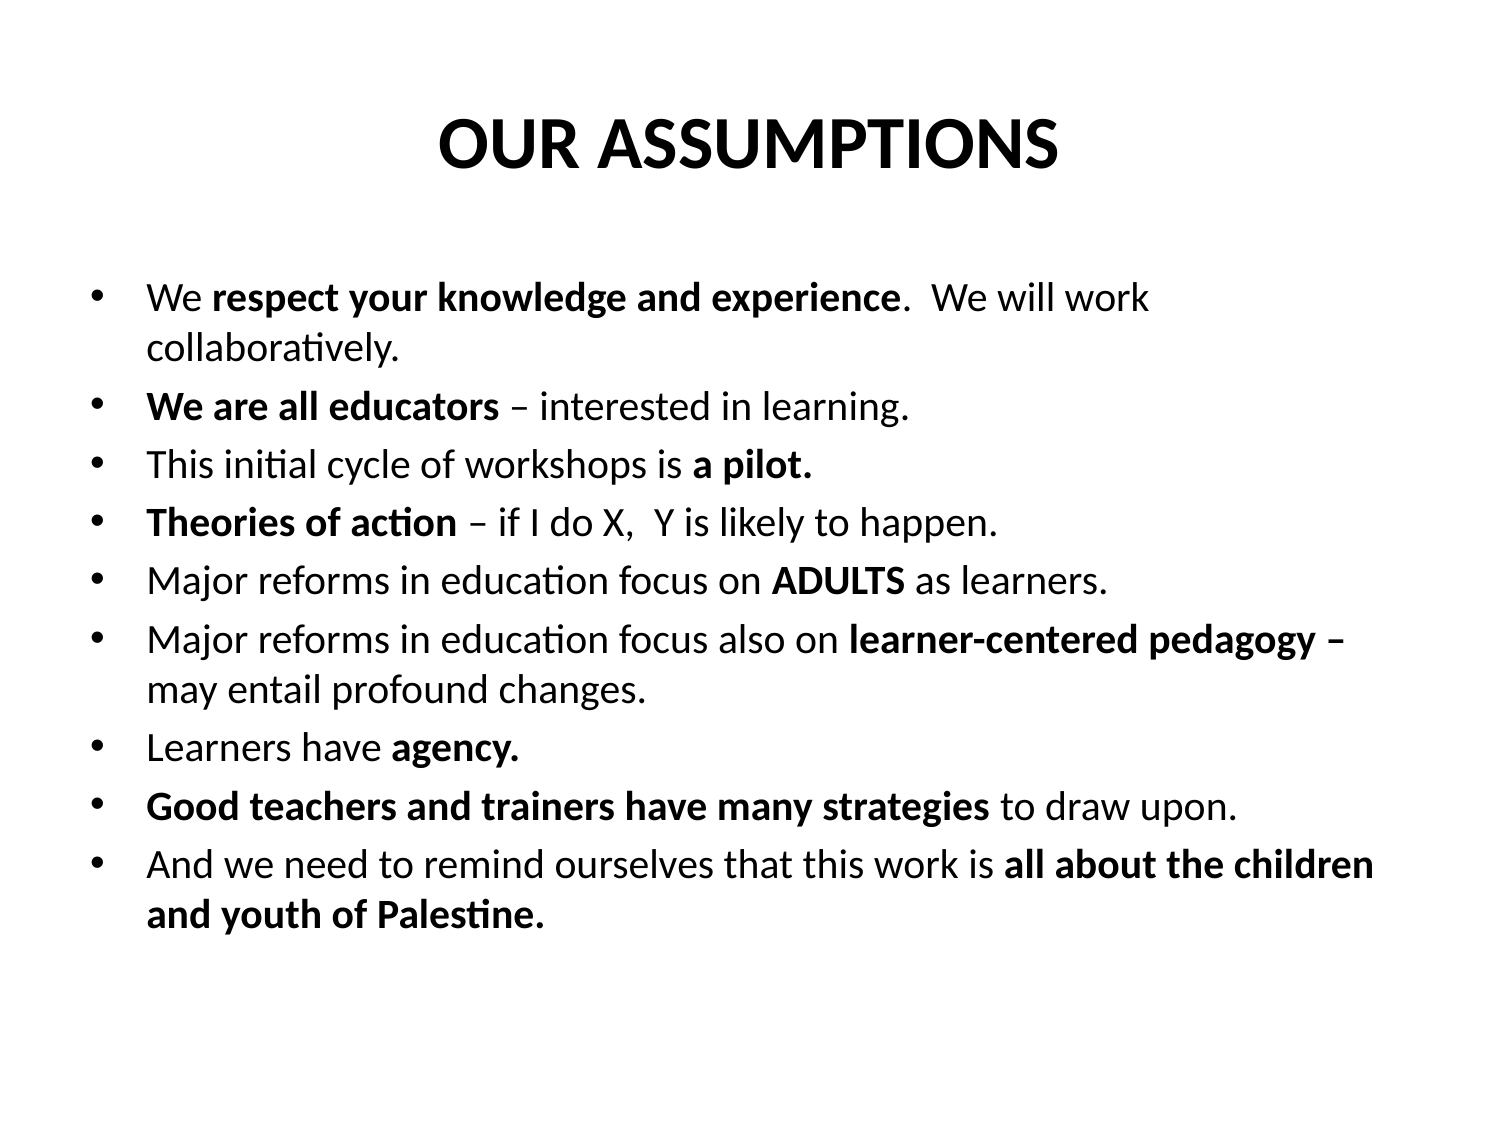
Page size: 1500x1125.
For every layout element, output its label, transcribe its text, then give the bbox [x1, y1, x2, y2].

list We respect your knowledge and experience. We will work collaboratively. We are all educators – interested in learning. This initial cycle of workshops is a pilot. Theories of action – if I do X, Y is likely to happen. Major reforms in education focus on ADULTS as learners. Major reforms in education focus also on learner-centered pedagogy – may entail profound changes. Learners have agency. Good teachers and trainers have many strategies to draw upon. And we need to remind ourselves that this work is all about the children and youth of Palestine. [75, 262, 1425, 1005]
title OUR ASSUMPTIONS [75, 45, 1425, 233]
